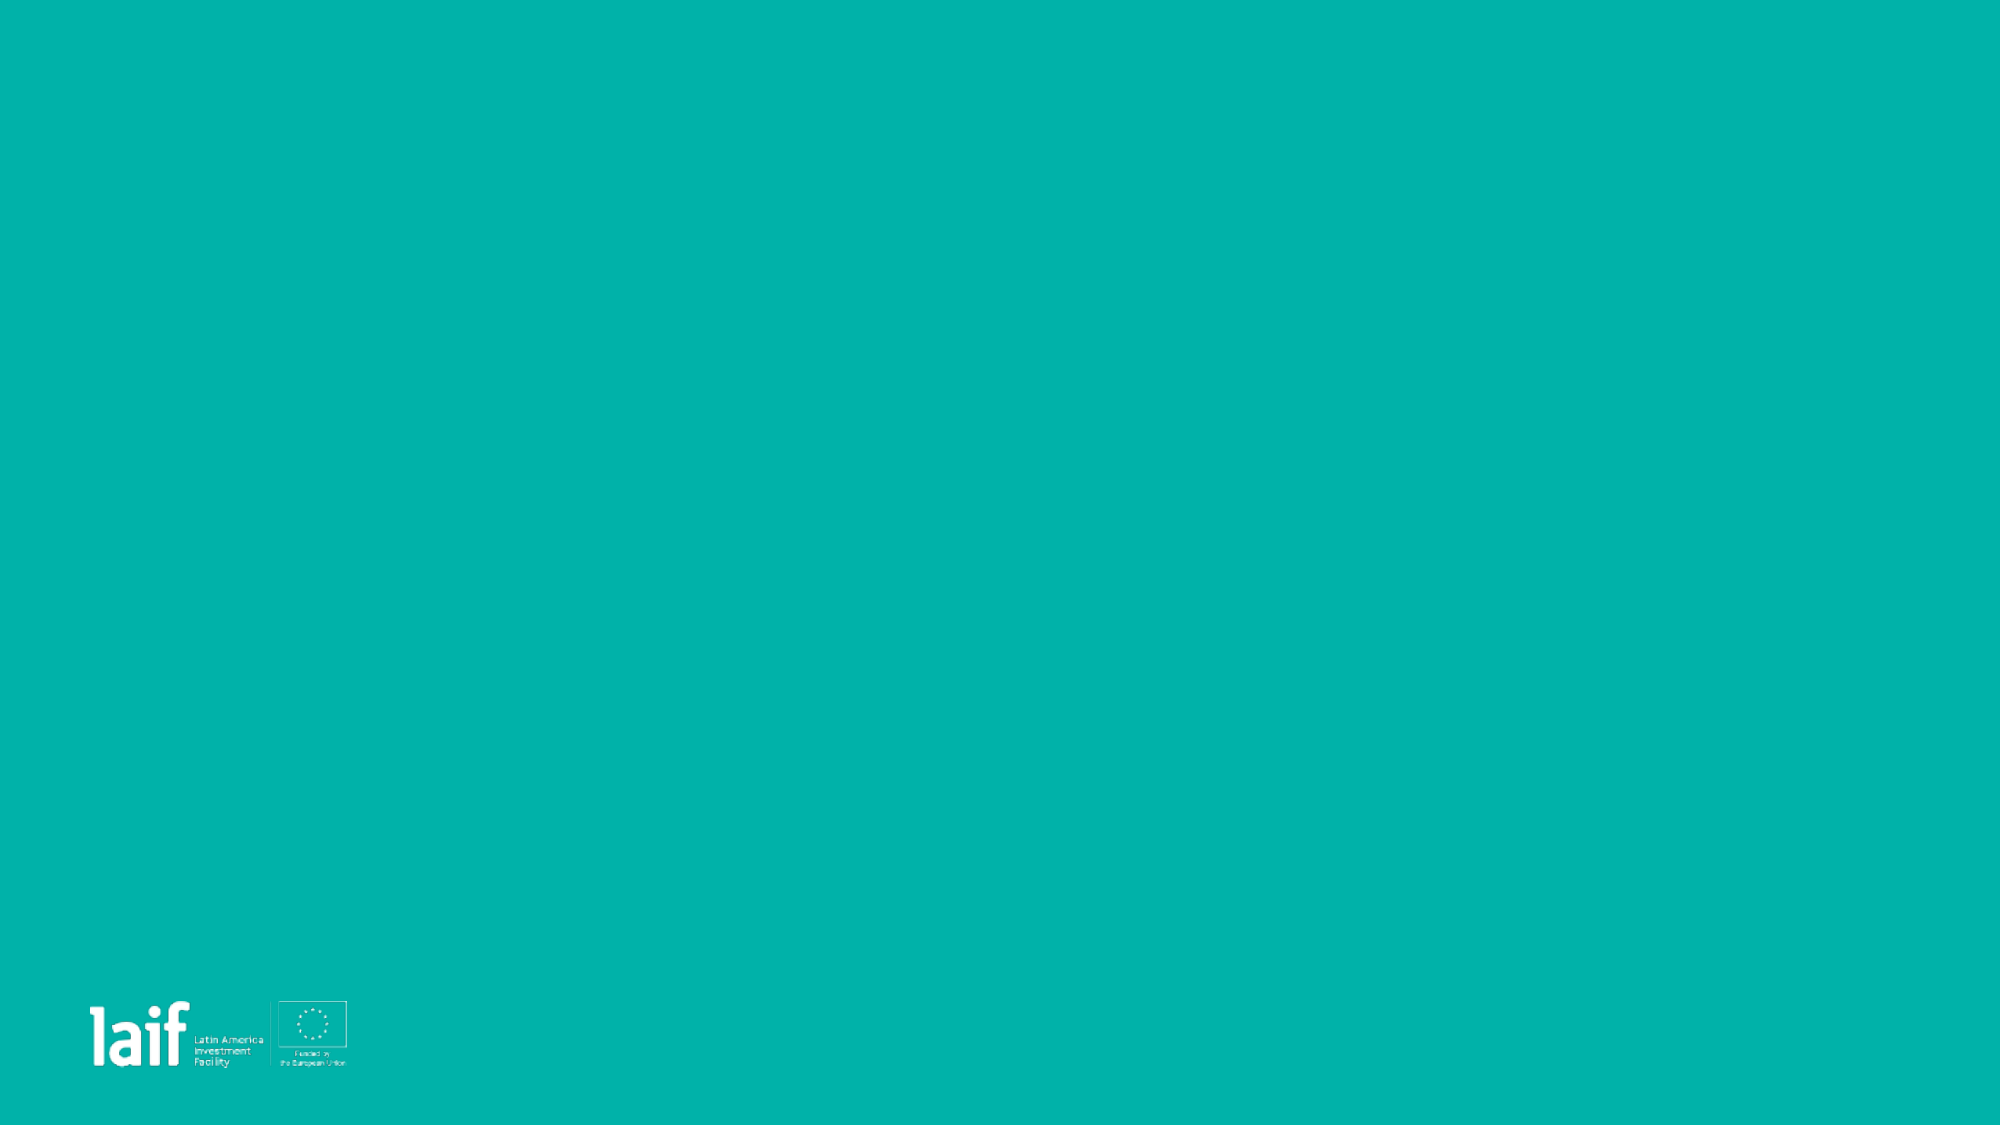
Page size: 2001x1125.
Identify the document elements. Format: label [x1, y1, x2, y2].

picture [90, 1001, 347, 1068]
